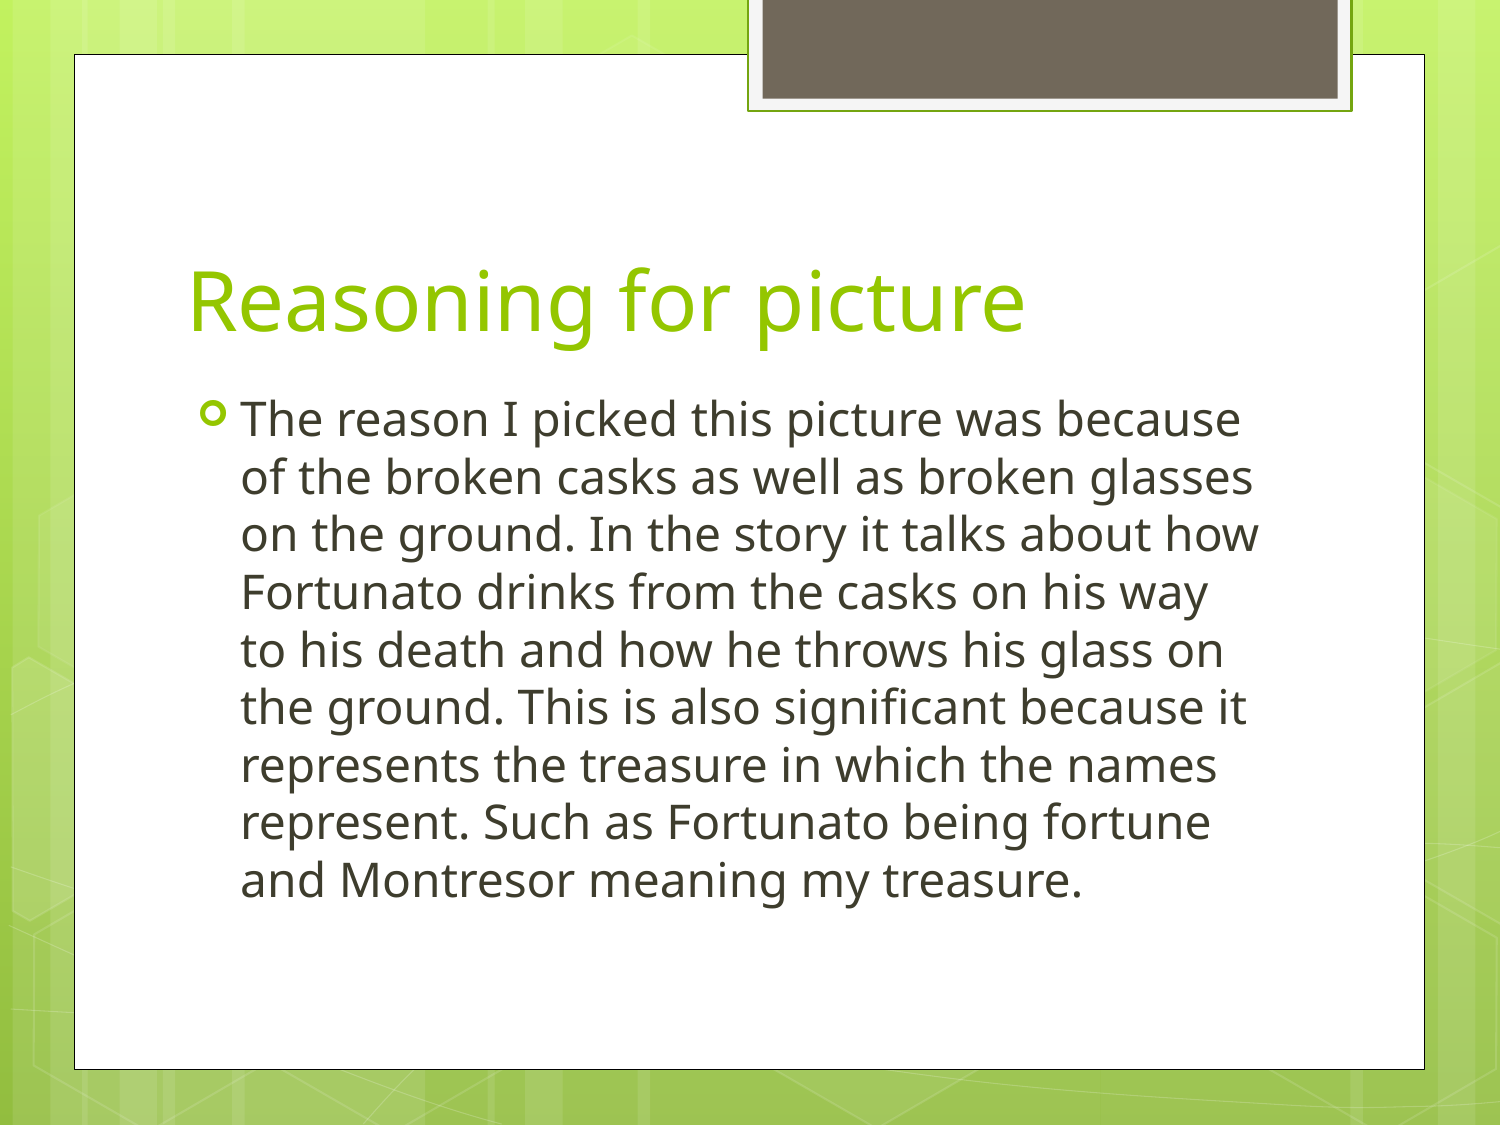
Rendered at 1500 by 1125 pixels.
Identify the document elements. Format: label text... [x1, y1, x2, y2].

list The reason I picked this picture was because of the broken casks as well as broken glasses on the ground. In the story it talks about how Fortunato drinks from the casks on his way to his death and how he throws his glass on the ground. This is also significant because it represents the treasure in which the names represent. Such as Fortunato being fortune and Montresor meaning my treasure. [171, 381, 1283, 957]
title Reasoning for picture [171, 168, 1324, 357]
